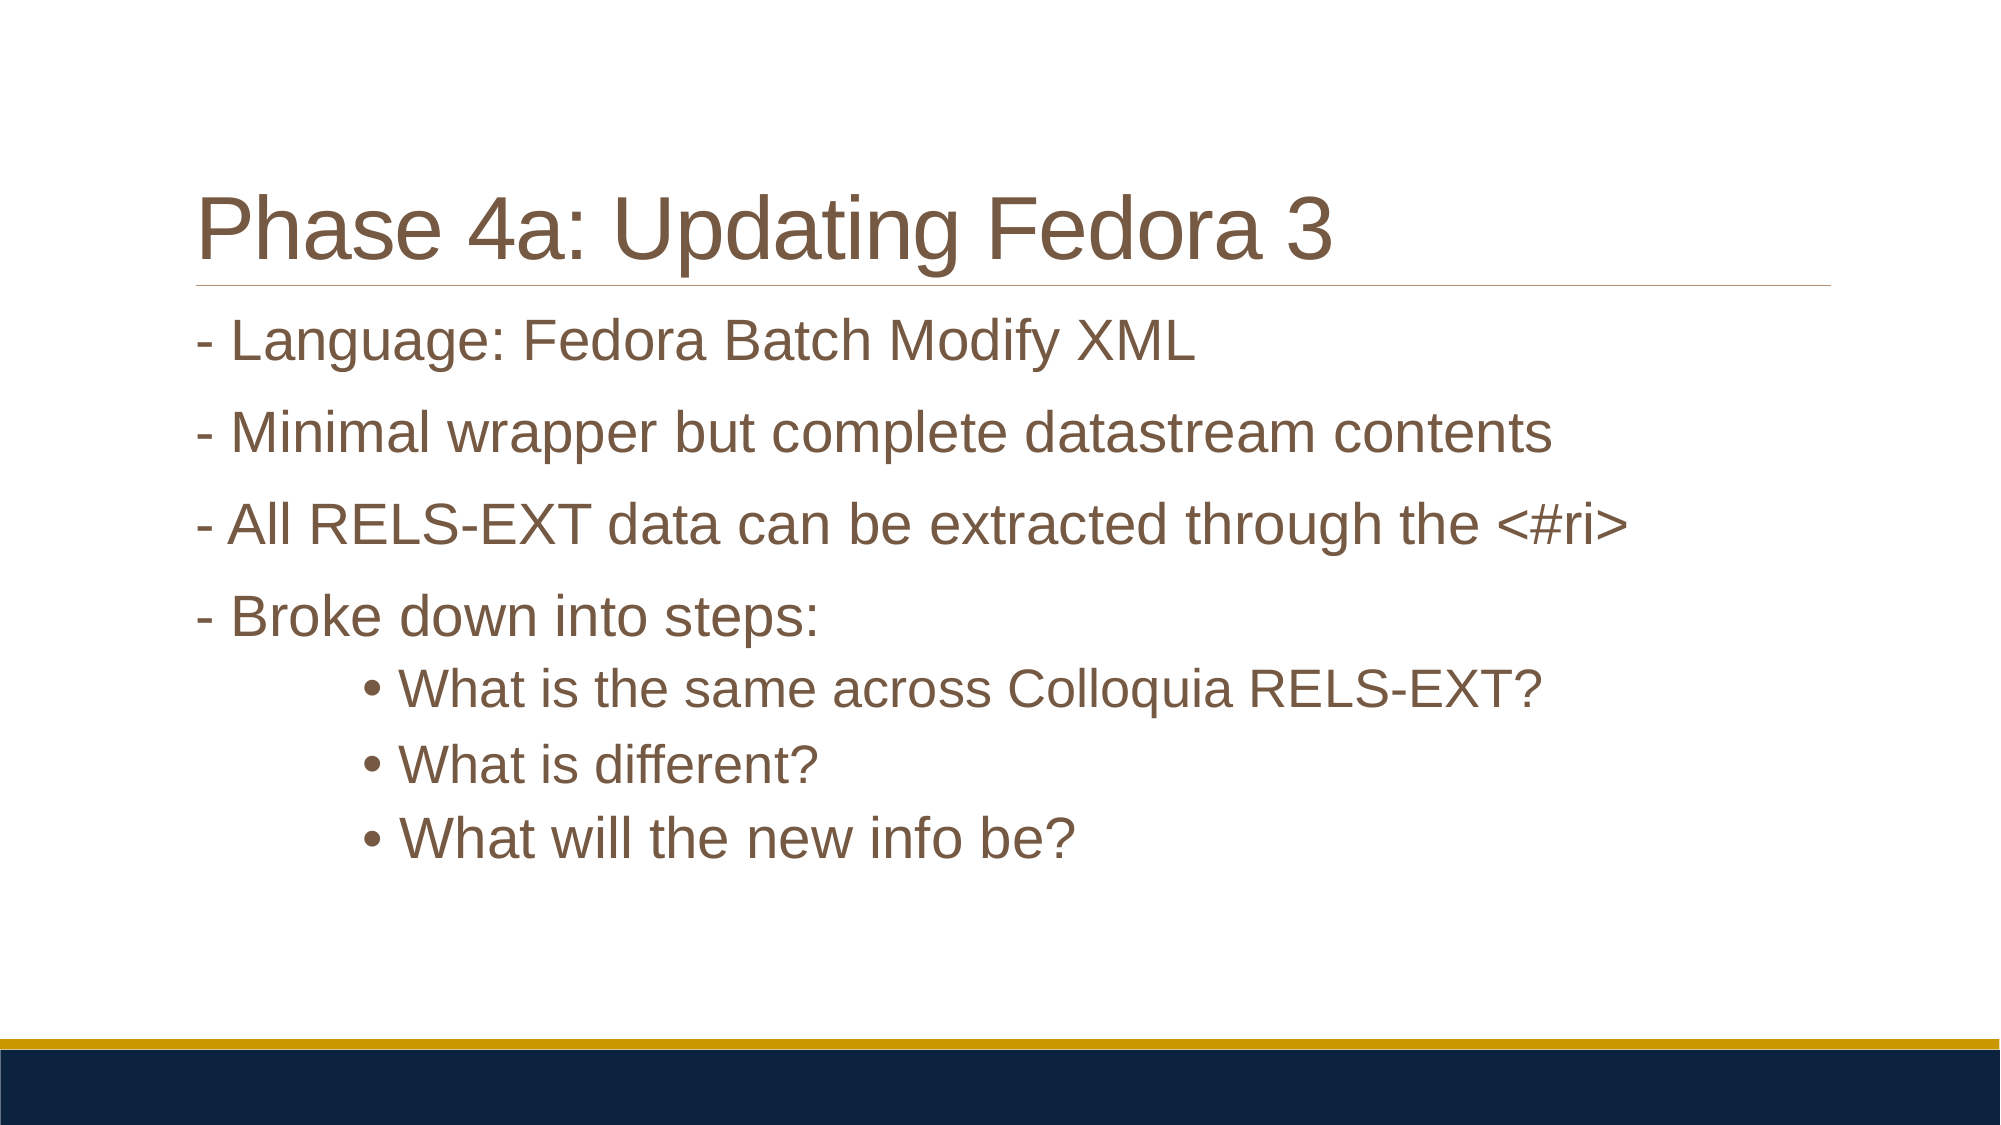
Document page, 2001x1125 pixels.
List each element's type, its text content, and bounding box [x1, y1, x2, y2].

title Phase 4a: Updating Fedora 3 [180, 47, 1830, 285]
list - Language: Fedora Batch Modify XML - Minimal wrapper but complete datastream contents - All RELS-EXT data can be extracted through the <#ri> - Broke down into steps: • What is the same across Colloquia RELS-EXT? • What is different? • What will the new info be? [180, 302, 1830, 963]
